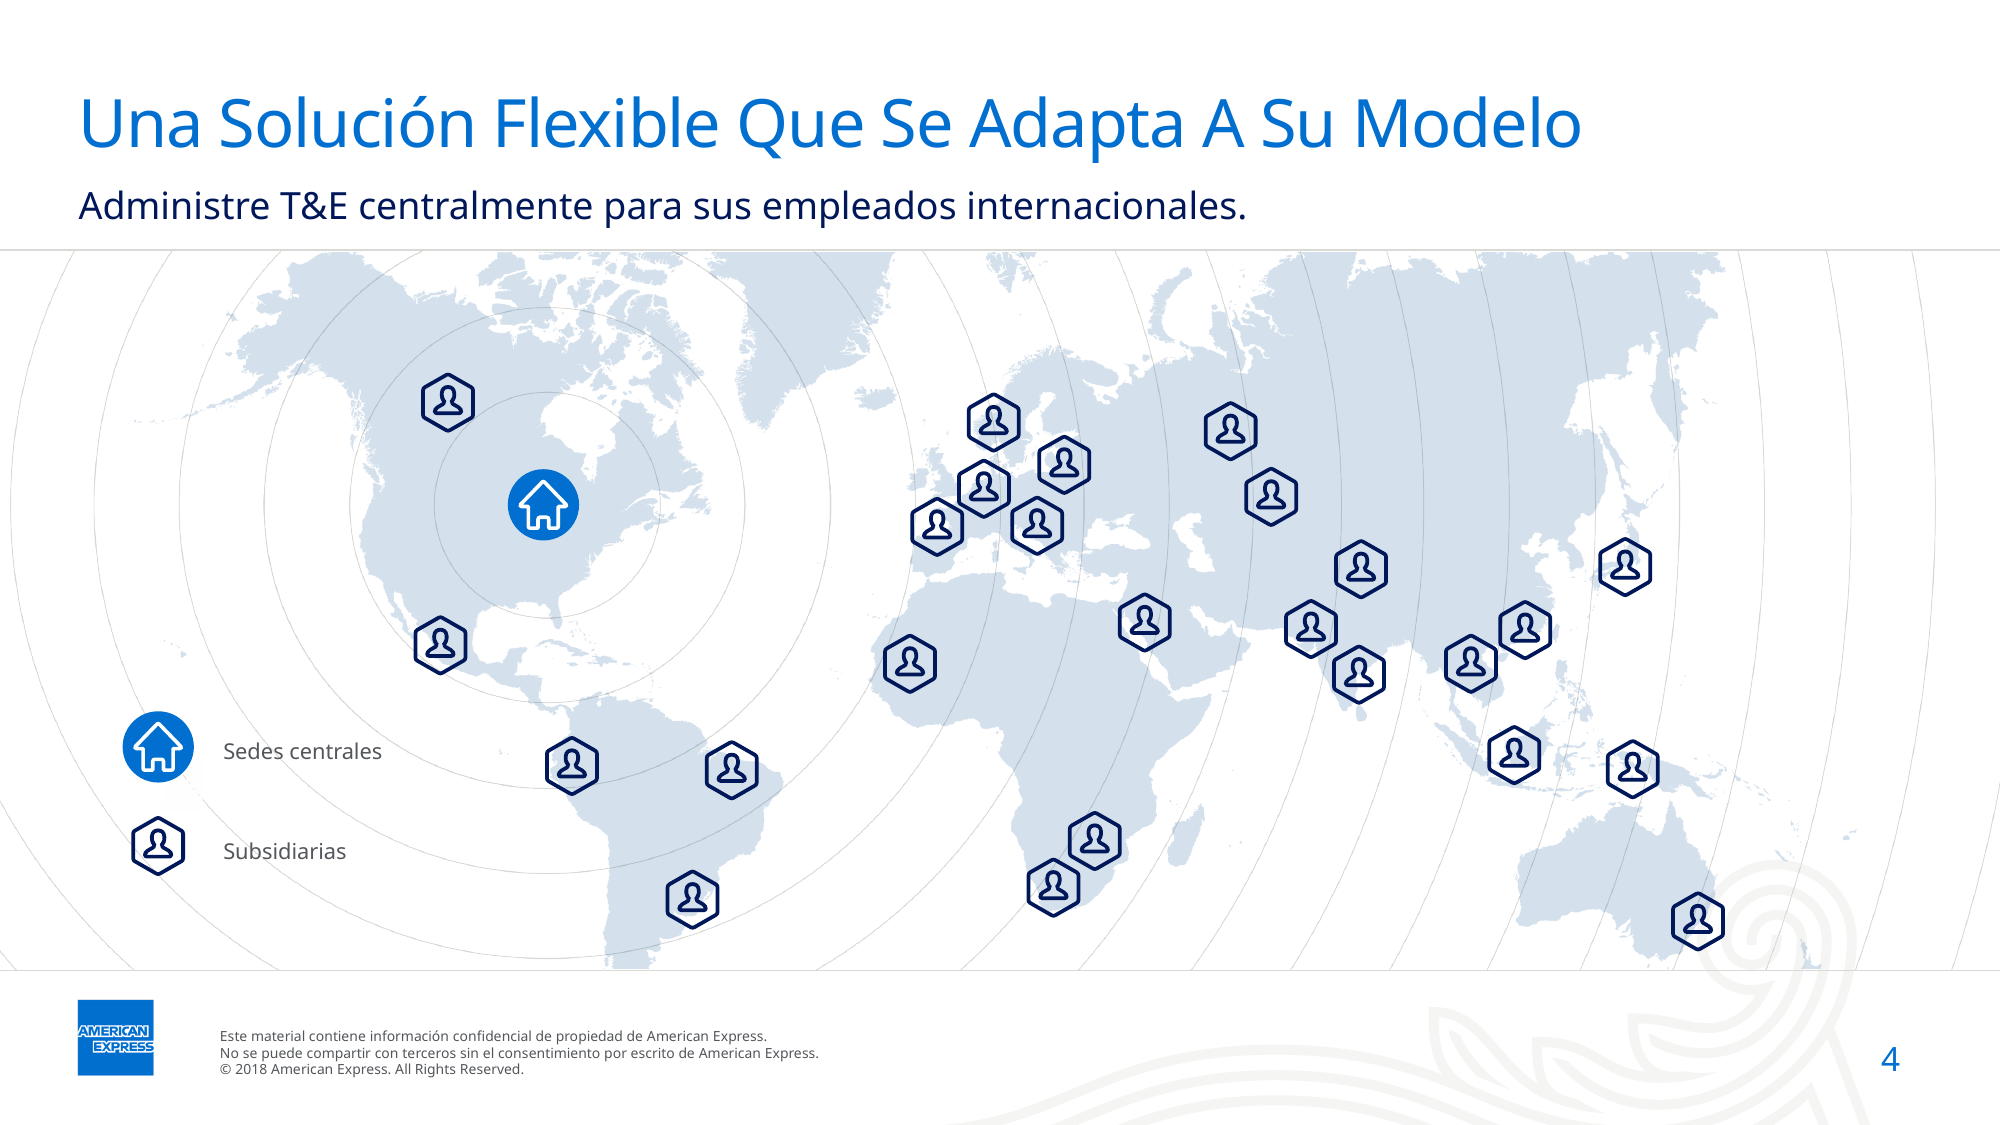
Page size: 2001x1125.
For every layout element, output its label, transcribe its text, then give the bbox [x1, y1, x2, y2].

slide_number 4 [1800, 1033, 1900, 1084]
subtitle Administre T&E centralmente para sus empleados internacionales. [78, 180, 1326, 240]
picture [65, 987, 166, 1088]
title Una Solución Flexible Que Se Adapta A Su Modelo [78, 90, 1879, 180]
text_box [0, 250, 2000, 971]
